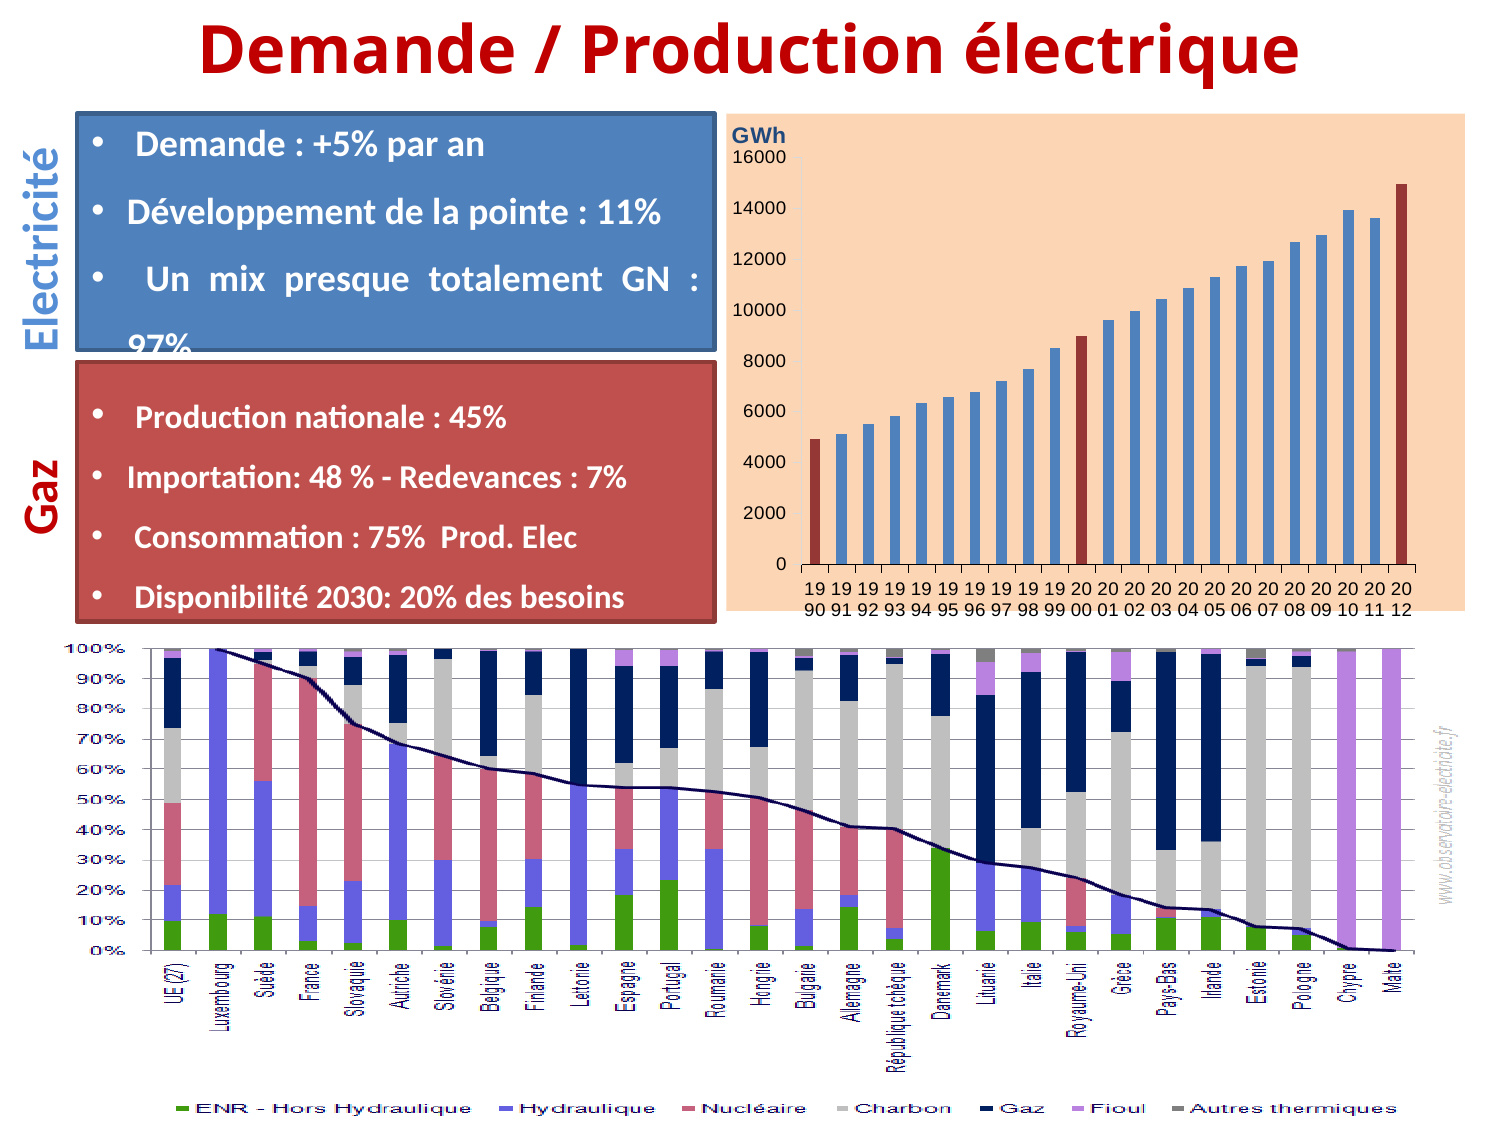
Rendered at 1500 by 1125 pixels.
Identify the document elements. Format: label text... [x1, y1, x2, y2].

text_box Gaz [0, 444, 75, 551]
text_box Electricité [0, 132, 75, 368]
picture [29, 633, 1500, 1125]
text_box Demande : +5% par an Développement de la pointe : 11% Un mix presque totalement GN : 97% [75, 111, 717, 352]
text_box Demande / Production électrique [0, 0, 1500, 95]
chart [726, 113, 1466, 622]
text_box Production nationale : 45% Importation: 48 % - Redevances : 7% Consommation : 75% Prod. Elec Disponibilité 2030: 20% des besoins [75, 360, 717, 624]
